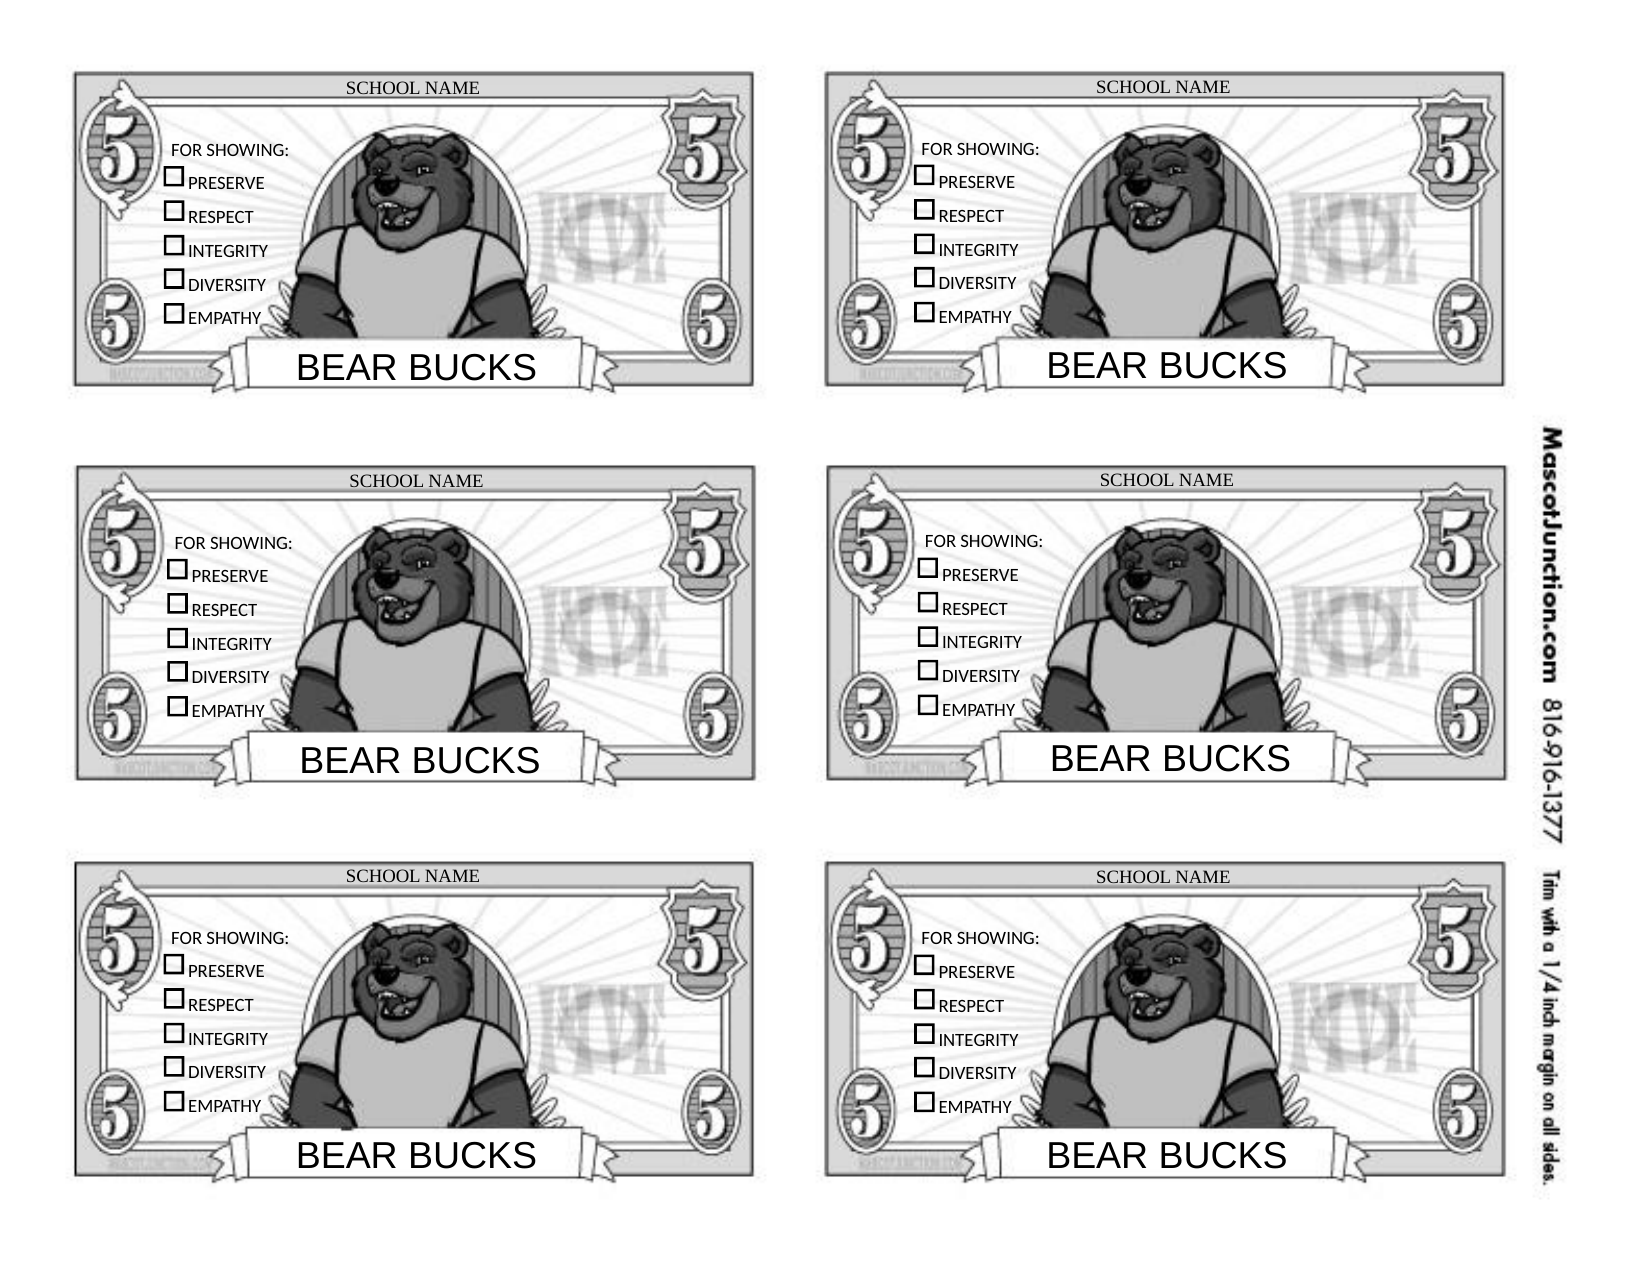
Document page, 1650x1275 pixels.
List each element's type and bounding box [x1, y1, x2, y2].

text_box [828, 459, 1506, 785]
text_box [74, 68, 752, 394]
text_box [824, 66, 1502, 392]
text_box [824, 856, 1502, 1182]
text_box [77, 461, 756, 786]
picture [0, 0, 1650, 1275]
text_box [74, 856, 752, 1181]
